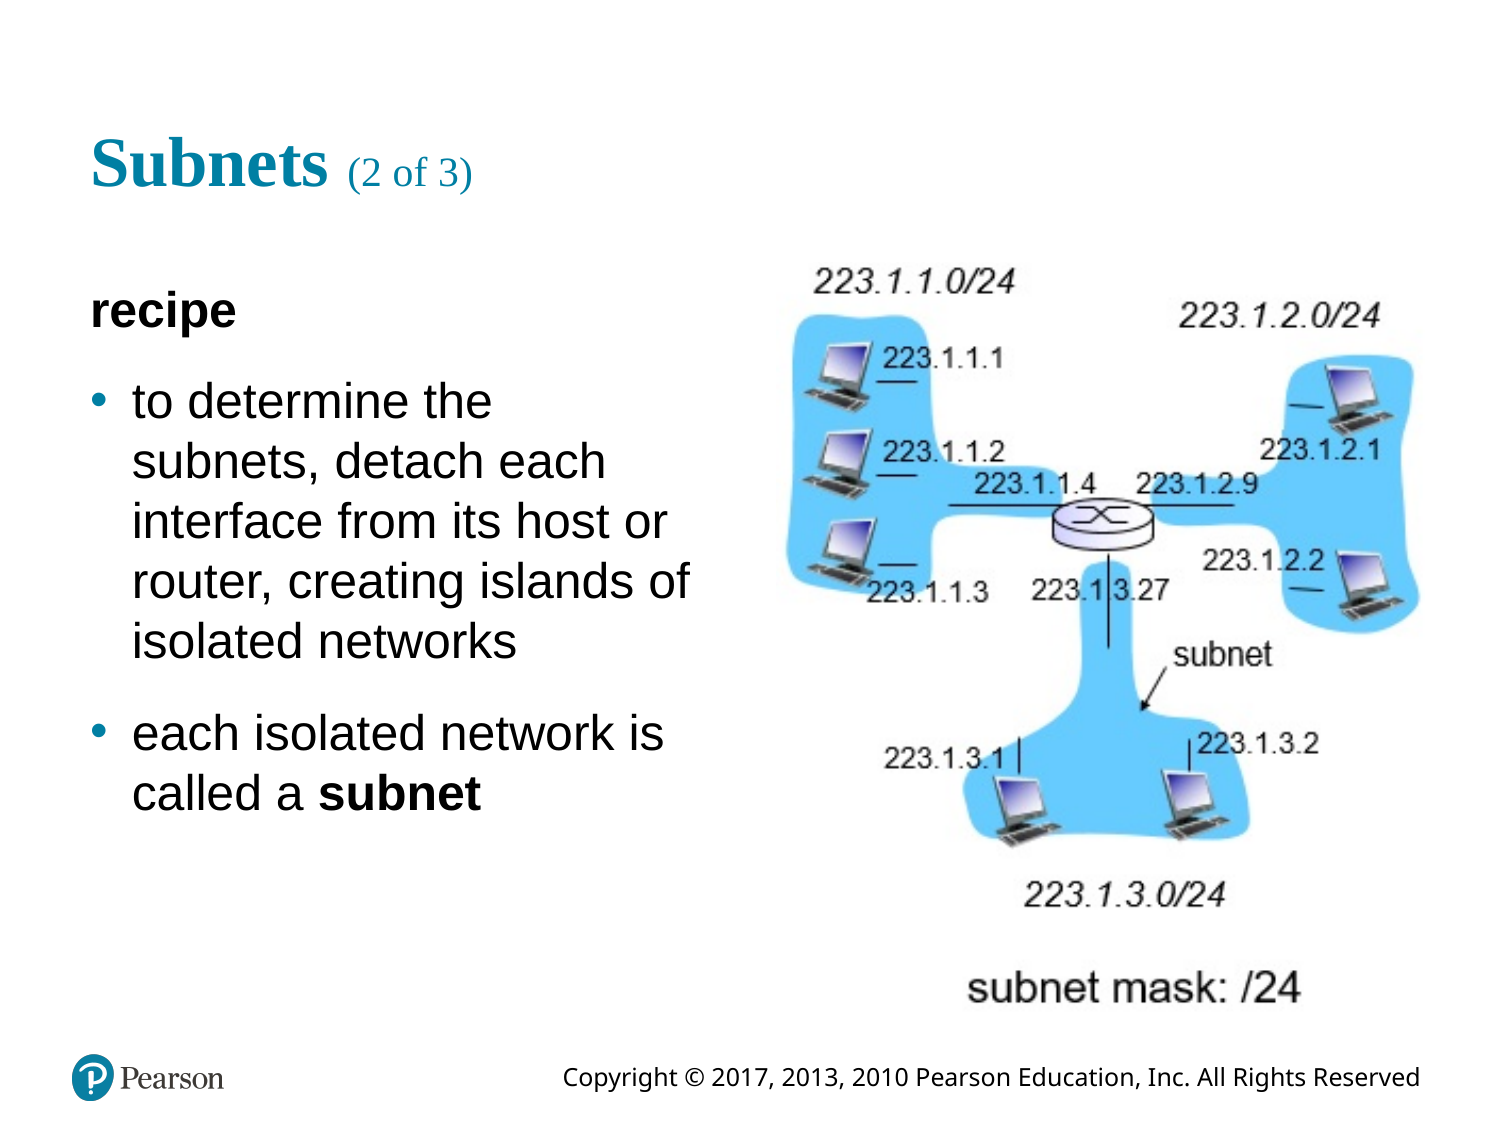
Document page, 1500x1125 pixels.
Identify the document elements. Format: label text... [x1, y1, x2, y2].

title Subnets (2 of 3) [75, 35, 1425, 216]
picture [72, 1087, 83, 1101]
picture [80, 1063, 106, 1088]
picture [72, 1054, 88, 1070]
picture [98, 1054, 224, 1101]
list recipe to determine the subnets, detach each interface from its host or router, creating islands of isolated networks each isolated network is called a subnet [75, 262, 710, 1005]
picture [775, 262, 1426, 1018]
